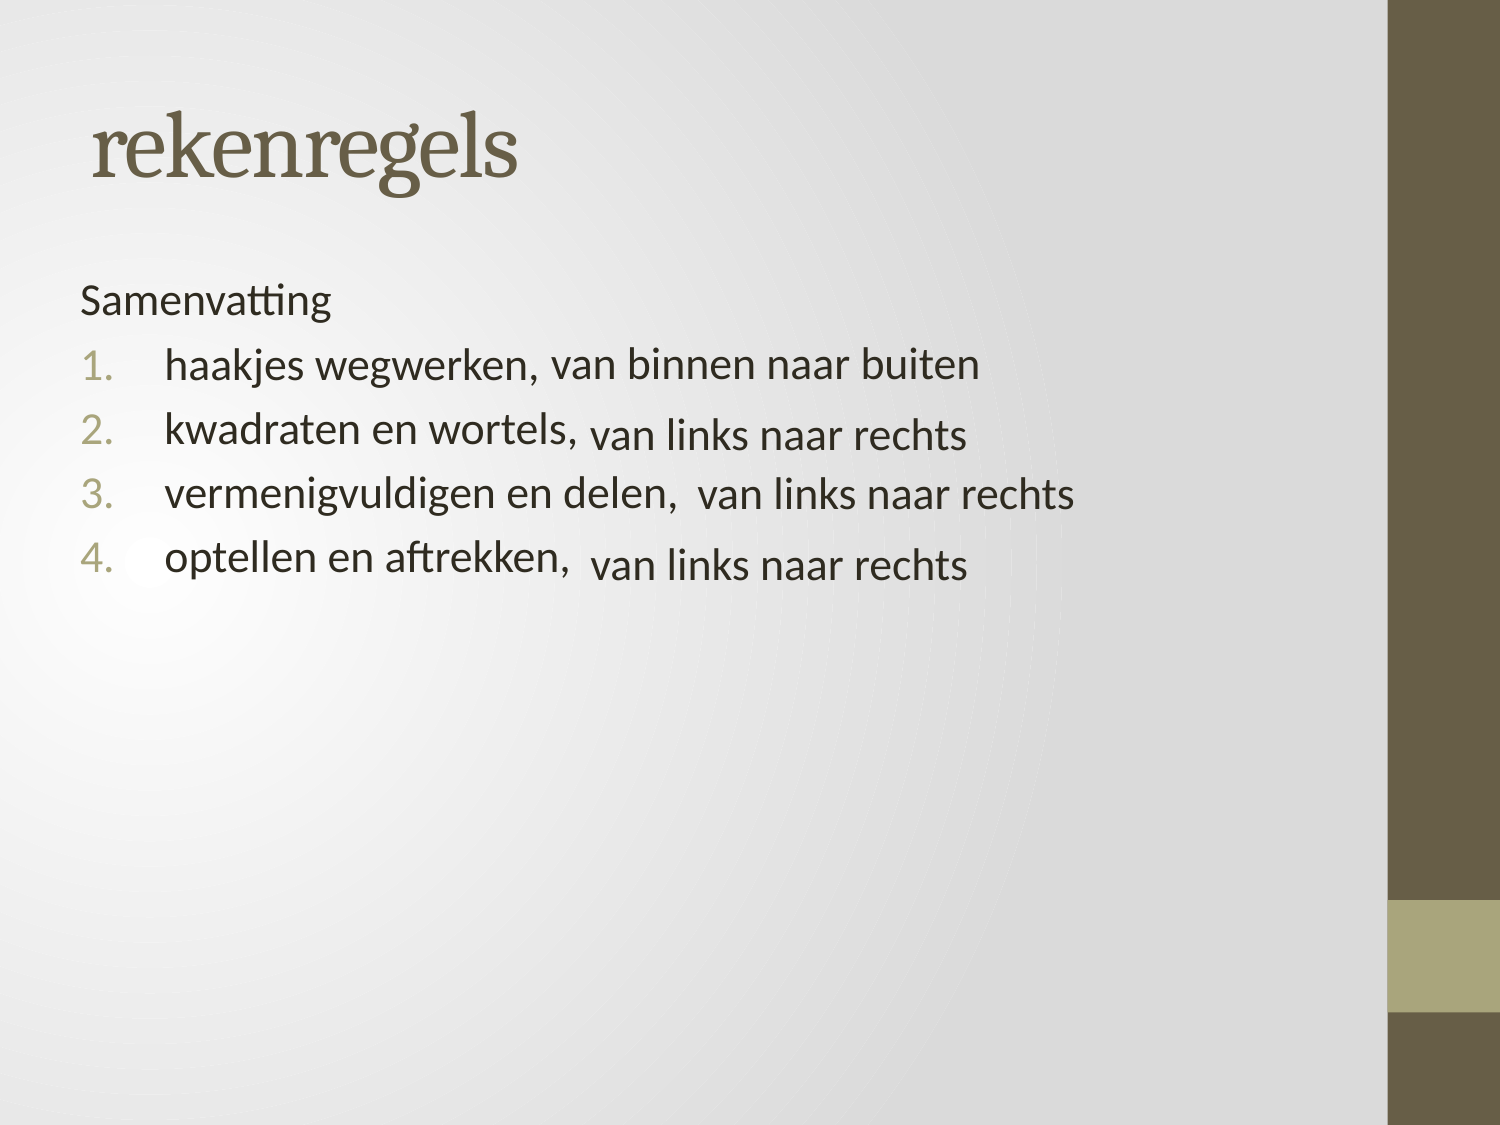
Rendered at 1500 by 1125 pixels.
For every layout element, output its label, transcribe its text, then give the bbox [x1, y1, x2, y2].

text_box van links naar rechts [682, 456, 1091, 526]
title rekenregels [75, 45, 1325, 233]
text_box van binnen naar buiten [536, 326, 996, 396]
text_box van links naar rechts [574, 397, 983, 468]
text_box van links naar rechts [575, 527, 984, 597]
list Samenvatting haakjes wegwerken, kwadraten en wortels, vermenigvuldigen en delen, optellen en aftrekken, [64, 262, 1425, 1005]
